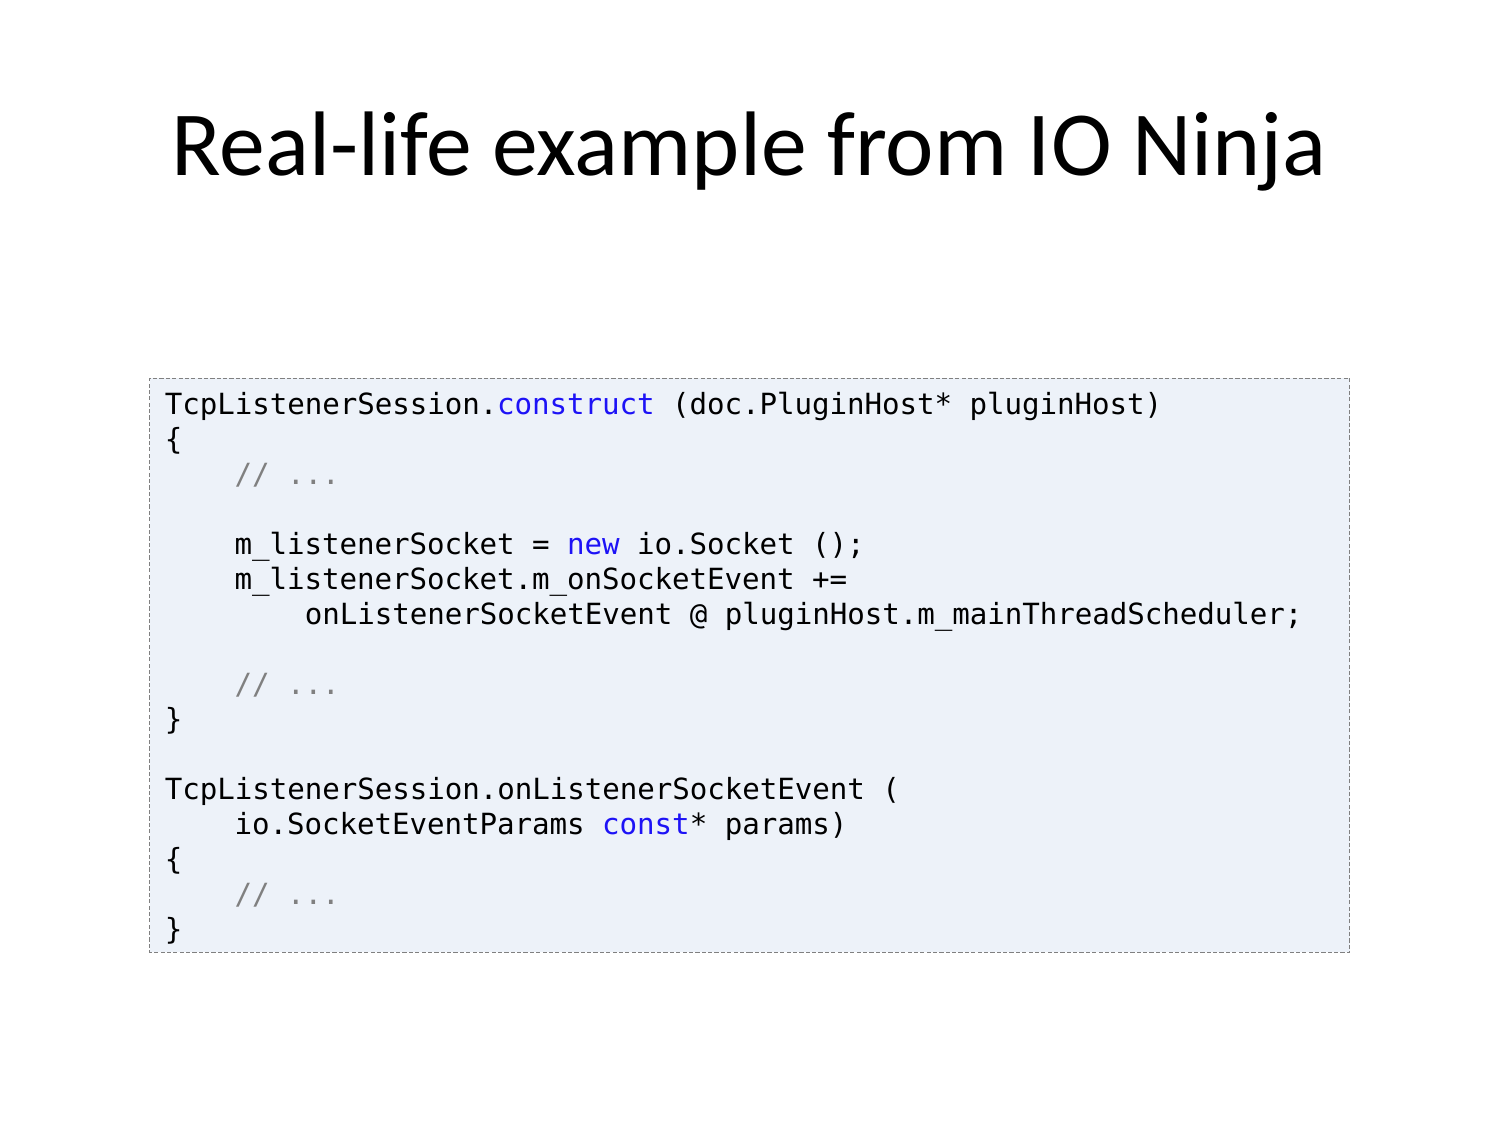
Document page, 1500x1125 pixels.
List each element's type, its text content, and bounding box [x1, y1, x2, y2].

text_box TcpListenerSession.construct (doc.PluginHost* pluginHost) { // ... m_listenerSocket = new io.Socket (); m_listenerSocket.m_onSocketEvent += onListenerSocketEvent @ pluginHost.m_mainThreadScheduler; // ... } TcpListenerSession.onListenerSocketEvent ( io.SocketEventParams const* params) { // ... } [149, 378, 1350, 953]
title Real-life example from IO Ninja [75, 45, 1425, 233]
